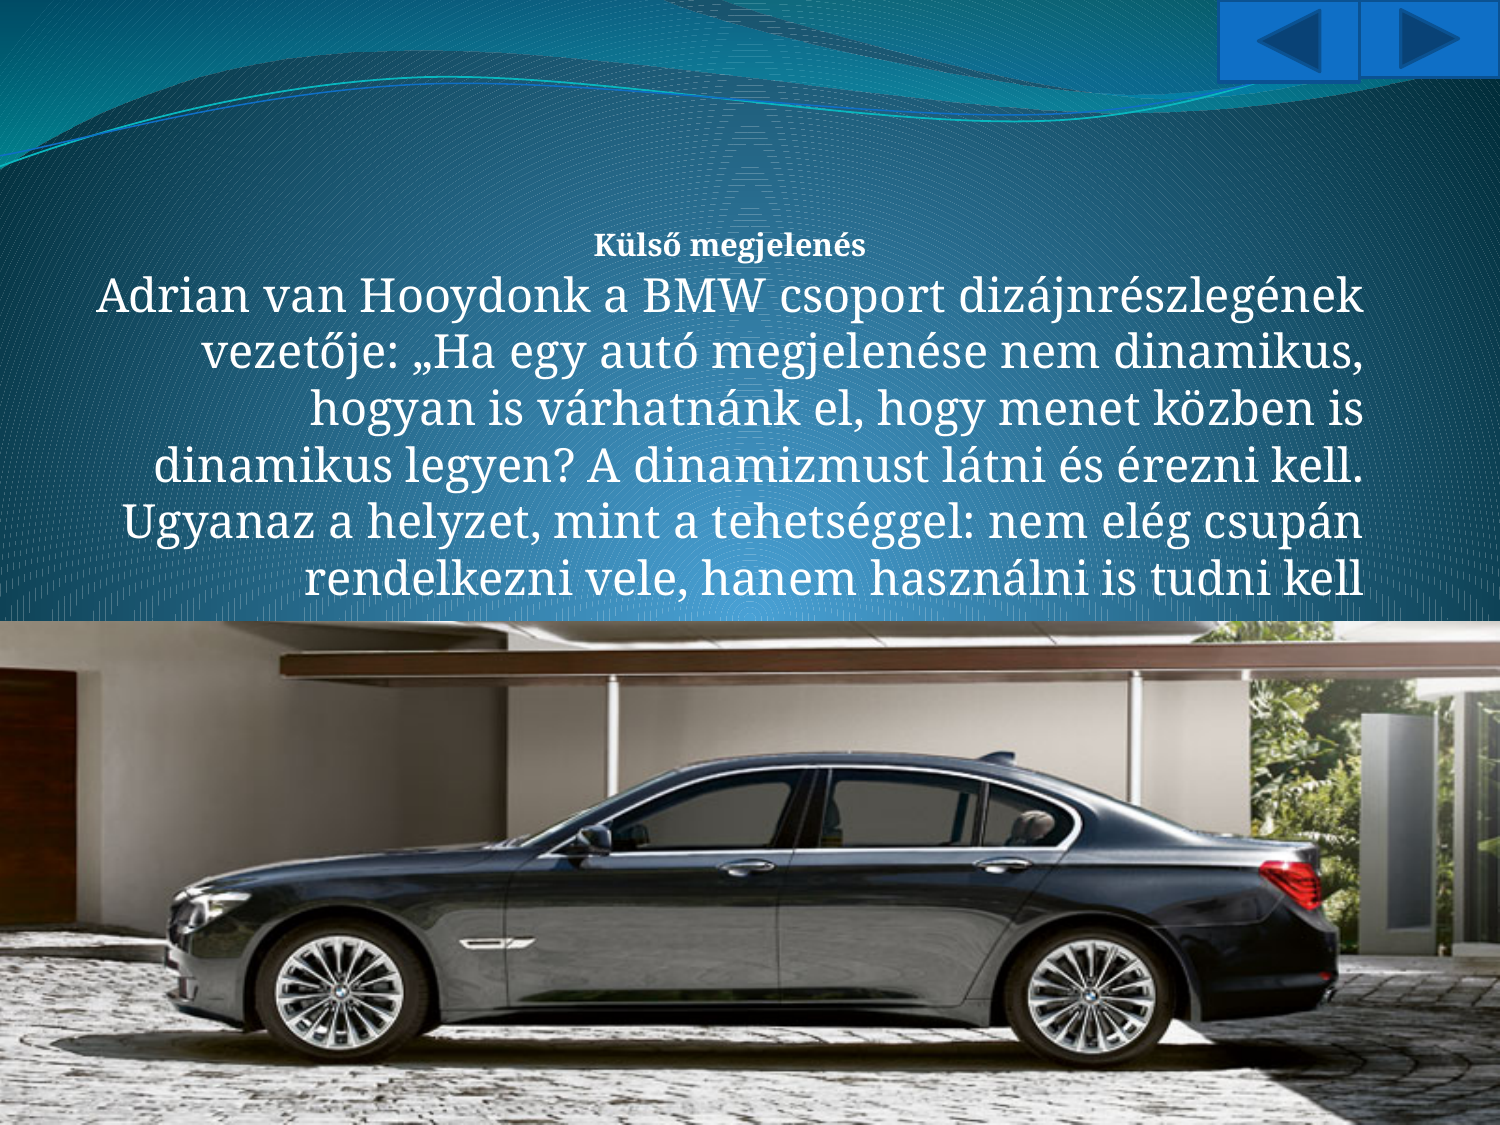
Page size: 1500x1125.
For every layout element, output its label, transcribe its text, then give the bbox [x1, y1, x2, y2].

text_box [1217, 0, 1361, 84]
title Külső megjelenés [87, 224, 1376, 340]
subtitle Adrian van Hooydonk a BMW csoport dizájnrészlegének vezetője: „Ha egy autó megjelenése nem dinamikus, hogyan is várhatnánk el, hogy menet közben is dinamikus legyen? A dinamizmust látni és érezni kell. Ugyanaz a helyzet, mint a tehetséggel: nem elég csupán rendelkezni vele, hanem használni is tudni kell [87, 340, 1376, 611]
picture [0, 620, 1500, 1125]
text_box [1361, 0, 1500, 79]
